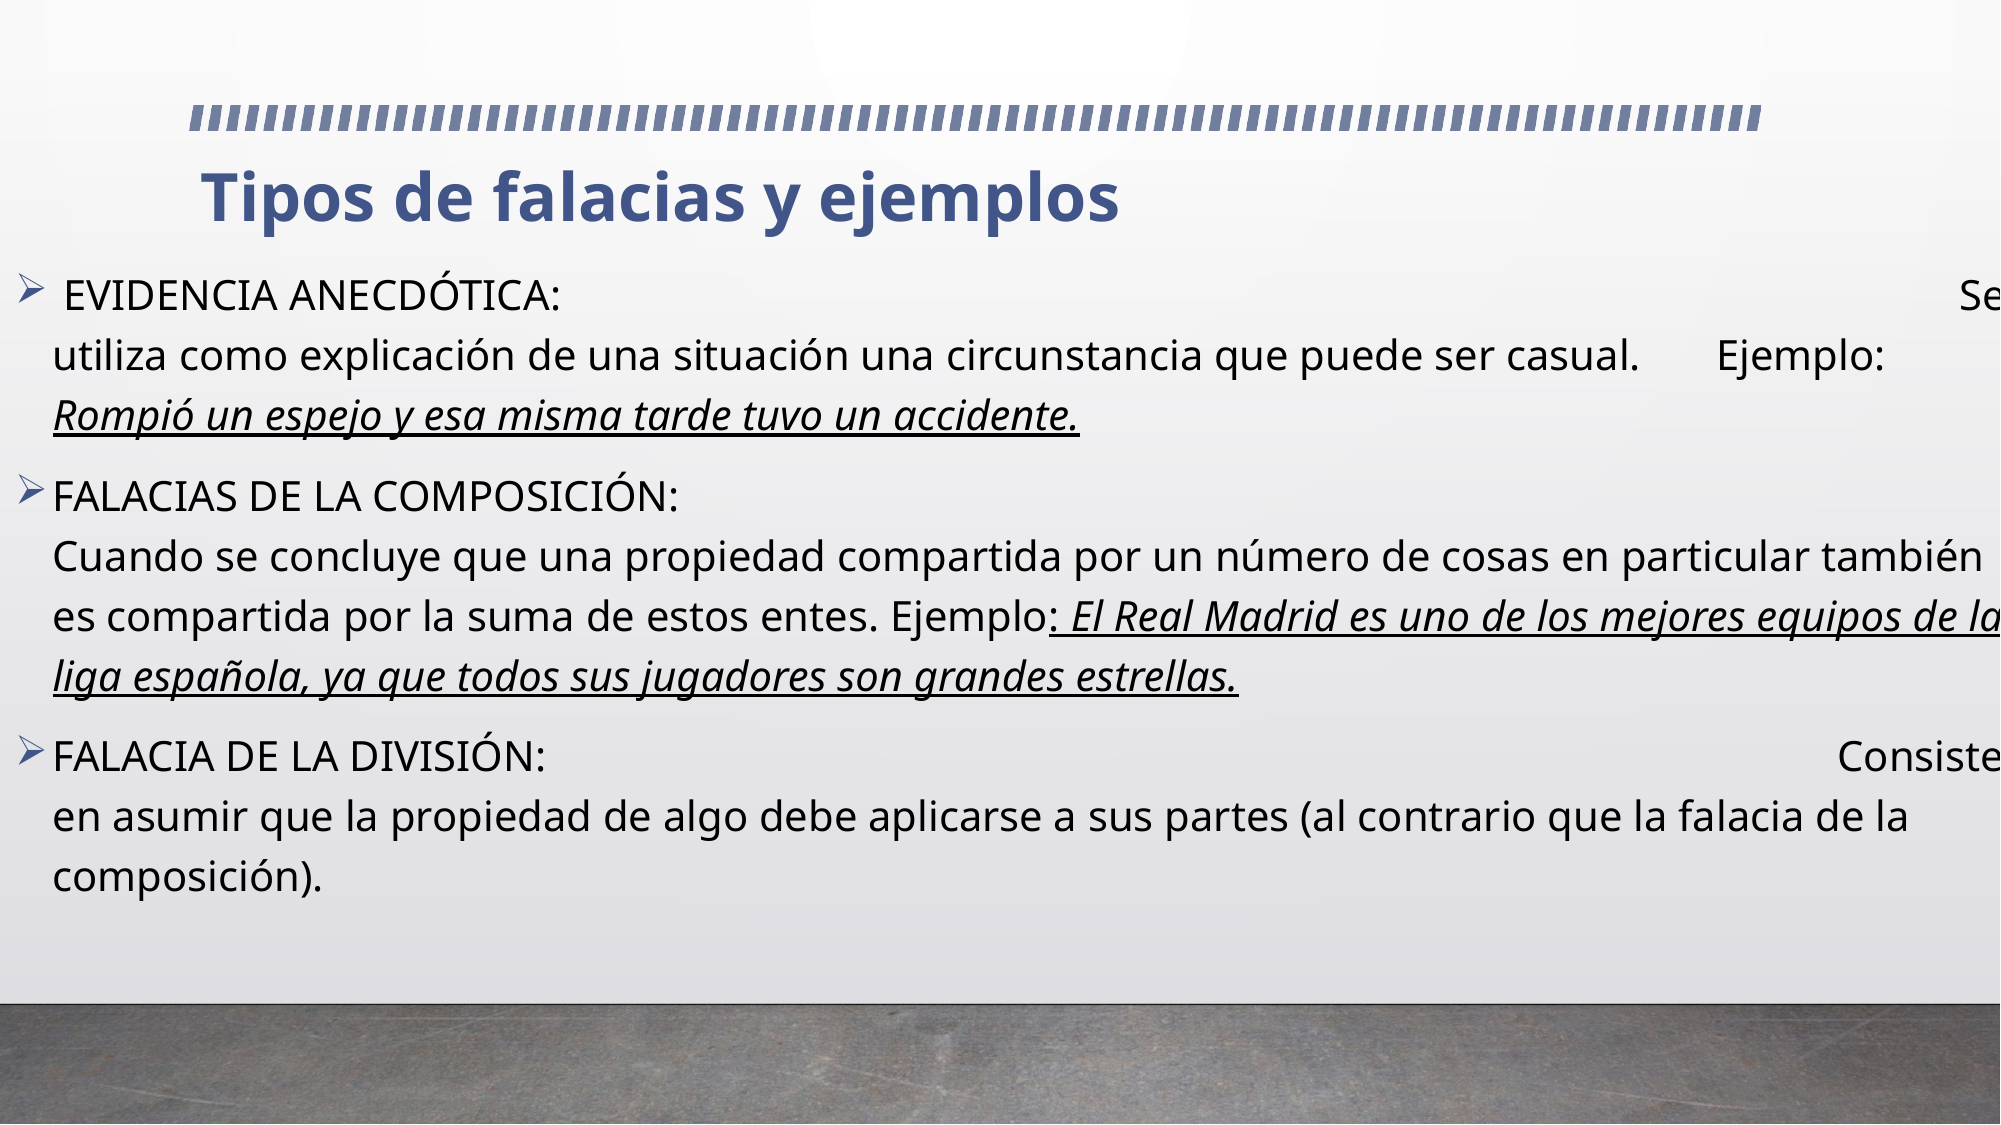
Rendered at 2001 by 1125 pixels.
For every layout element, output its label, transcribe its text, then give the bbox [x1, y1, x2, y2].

title Tipos de falacias y ejemplos [185, 156, 1761, 251]
list EVIDENCIA ANECDÓTICA: Se utiliza como explicación de una situación una circunstancia que puede ser casual. Ejemplo: Rompió un espejo y esa misma tarde tuvo un accidente. FALACIAS DE LA COMPOSICIÓN: Cuando se concluye que una propiedad compartida por un número de cosas en particular también es compartida por la suma de estos entes. Ejemplo: El Real Madrid es uno de los mejores equipos de la liga española, ya que todos sus jugadores son grandes estrellas. FALACIA DE LA DIVISIÓN: Consiste en asumir que la propiedad de algo debe aplicarse a sus partes (al contrario que la falacia de la composición). [0, 251, 2000, 1007]
picture [0, 1007, 2000, 1124]
